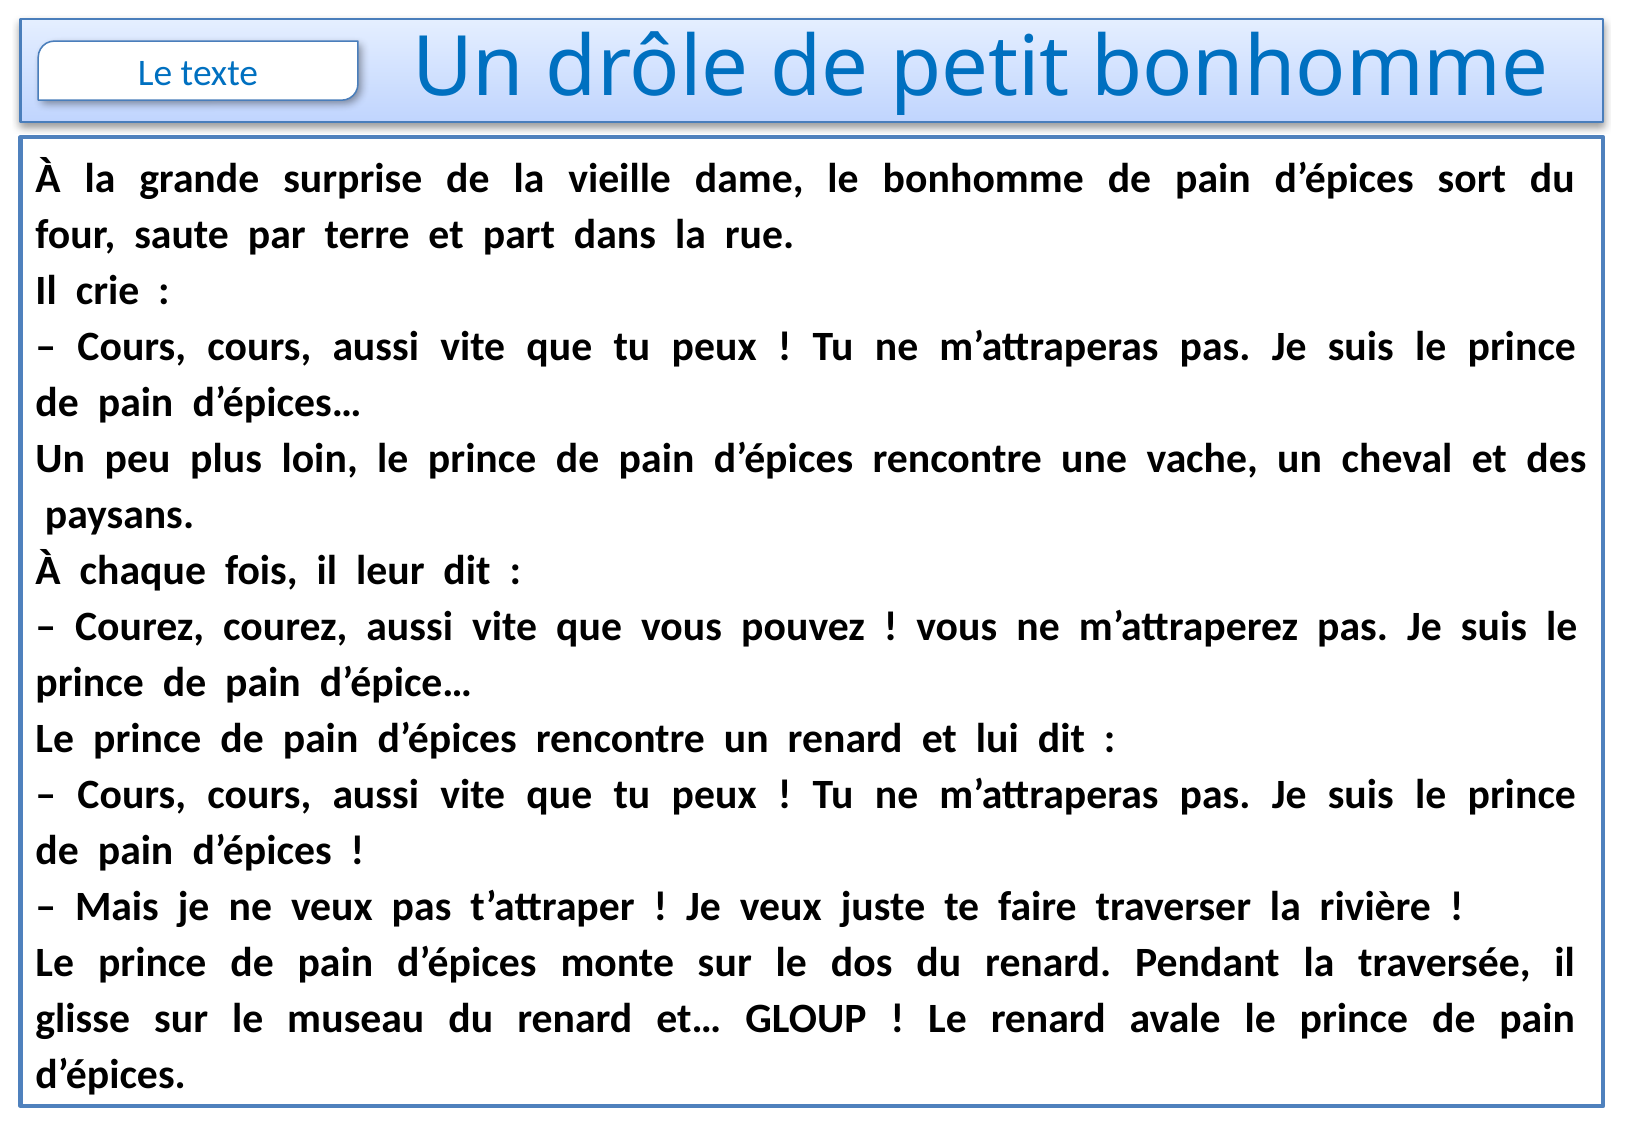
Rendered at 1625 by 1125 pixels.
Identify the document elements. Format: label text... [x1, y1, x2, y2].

list À la grande surprise de la vieille dame, le bonhomme de pain d’épices sort du four, saute par terre et part dans la rue. Il crie : – Cours, cours, aussi vite que tu peux ! Tu ne m’attraperas pas. Je suis le prince de pain d’épices… Un peu plus loin, le prince de pain d’épices rencontre une vache, un cheval et des paysans. À chaque fois, il leur dit : – Courez, courez, aussi vite que vous pouvez ! vous ne m’attraperez pas. Je suis le prince de pain d’épice… Le prince de pain d’épices rencontre un renard et lui dit : – Cours, cours, aussi vite que tu peux ! Tu ne m’attraperas pas. Je suis le prince de pain d’épices ! – Mais je ne veux pas t’attraper ! Je veux juste te faire traverser la rivière ! Le prince de pain d’épices monte sur le dos du renard. Pendant la traversée, il glisse sur le museau du renard et… GLOUP ! Le renard avale le prince de pain d’épices. [18, 135, 1605, 1108]
title Un drôle de petit bonhomme [357, 4, 1604, 120]
